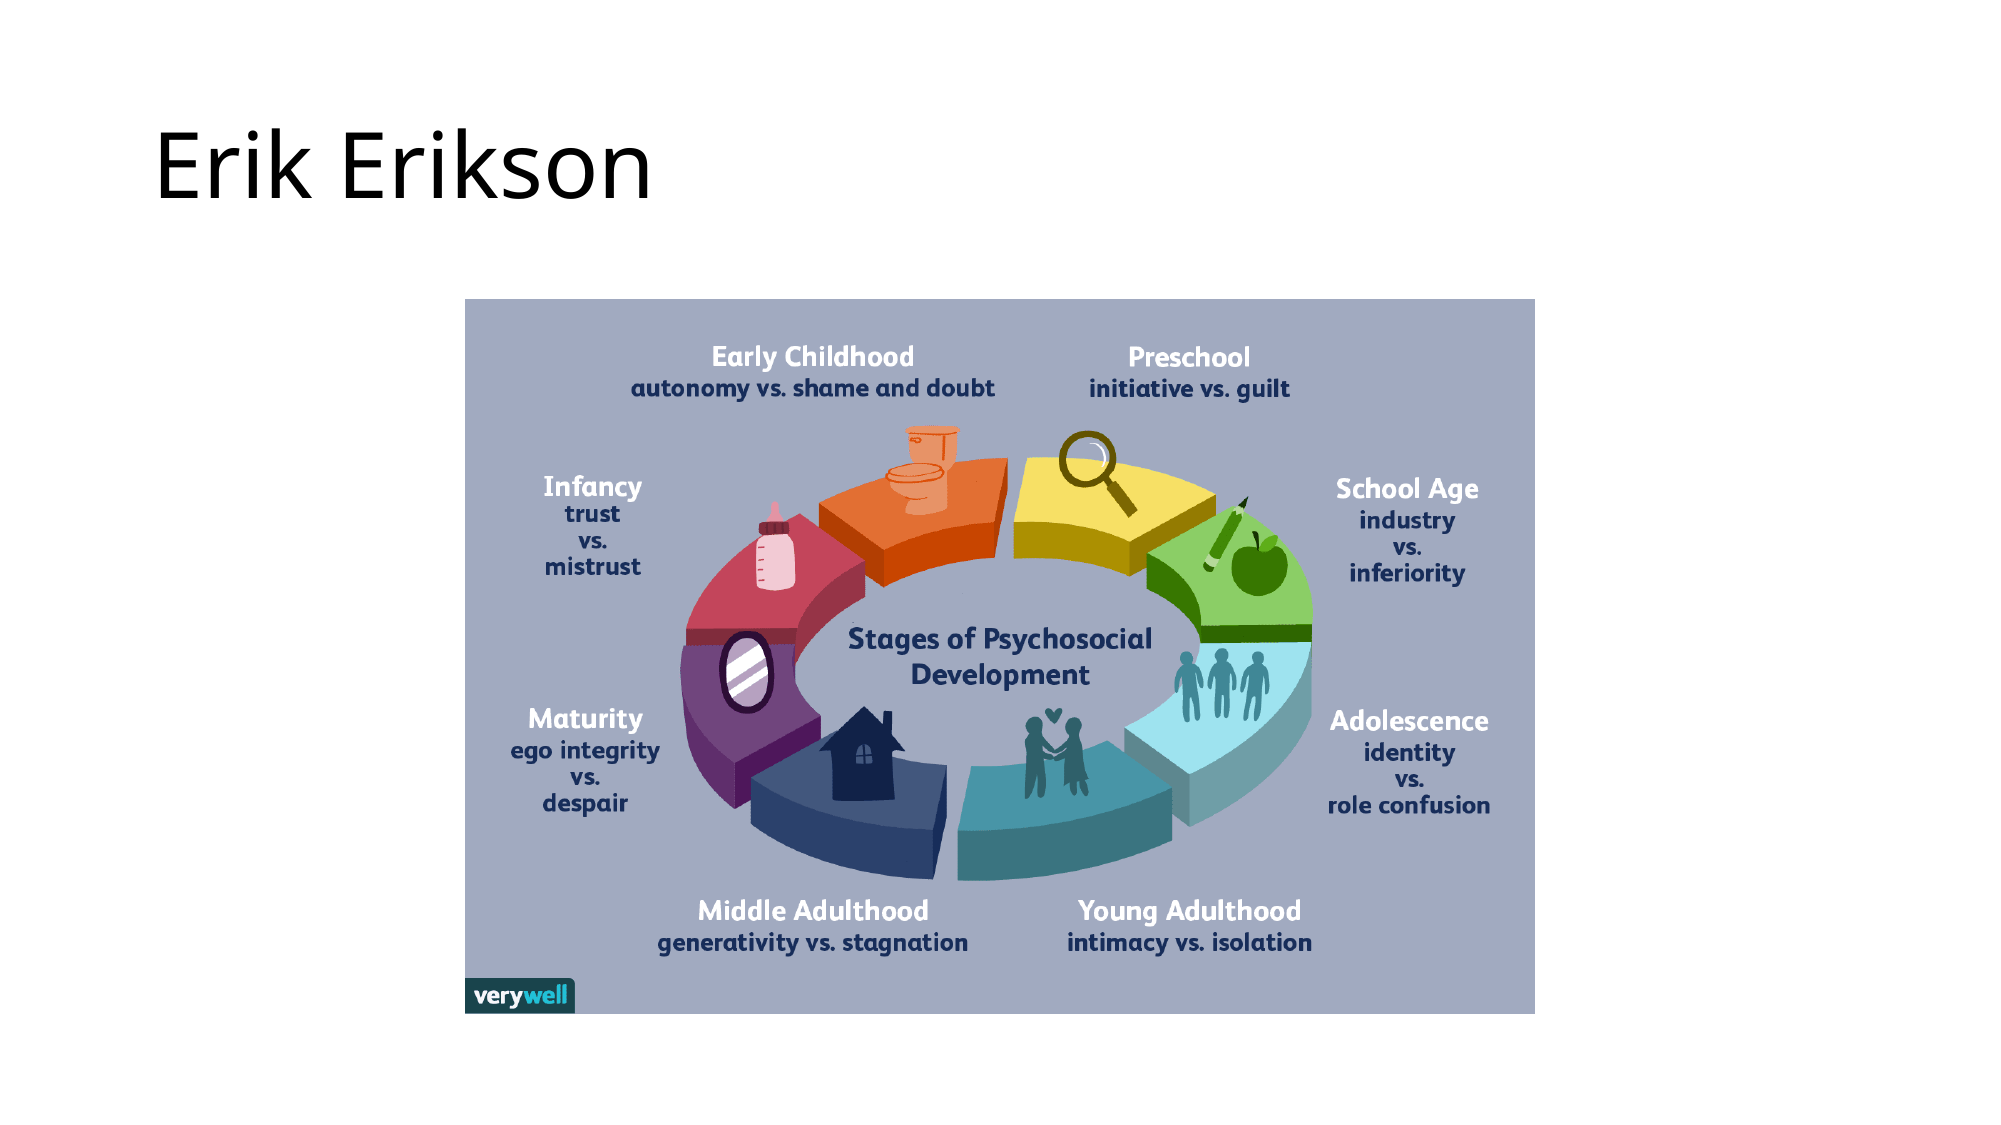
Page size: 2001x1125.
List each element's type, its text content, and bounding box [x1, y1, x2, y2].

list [465, 299, 1535, 1014]
title Erik Erikson [137, 59, 1863, 278]
